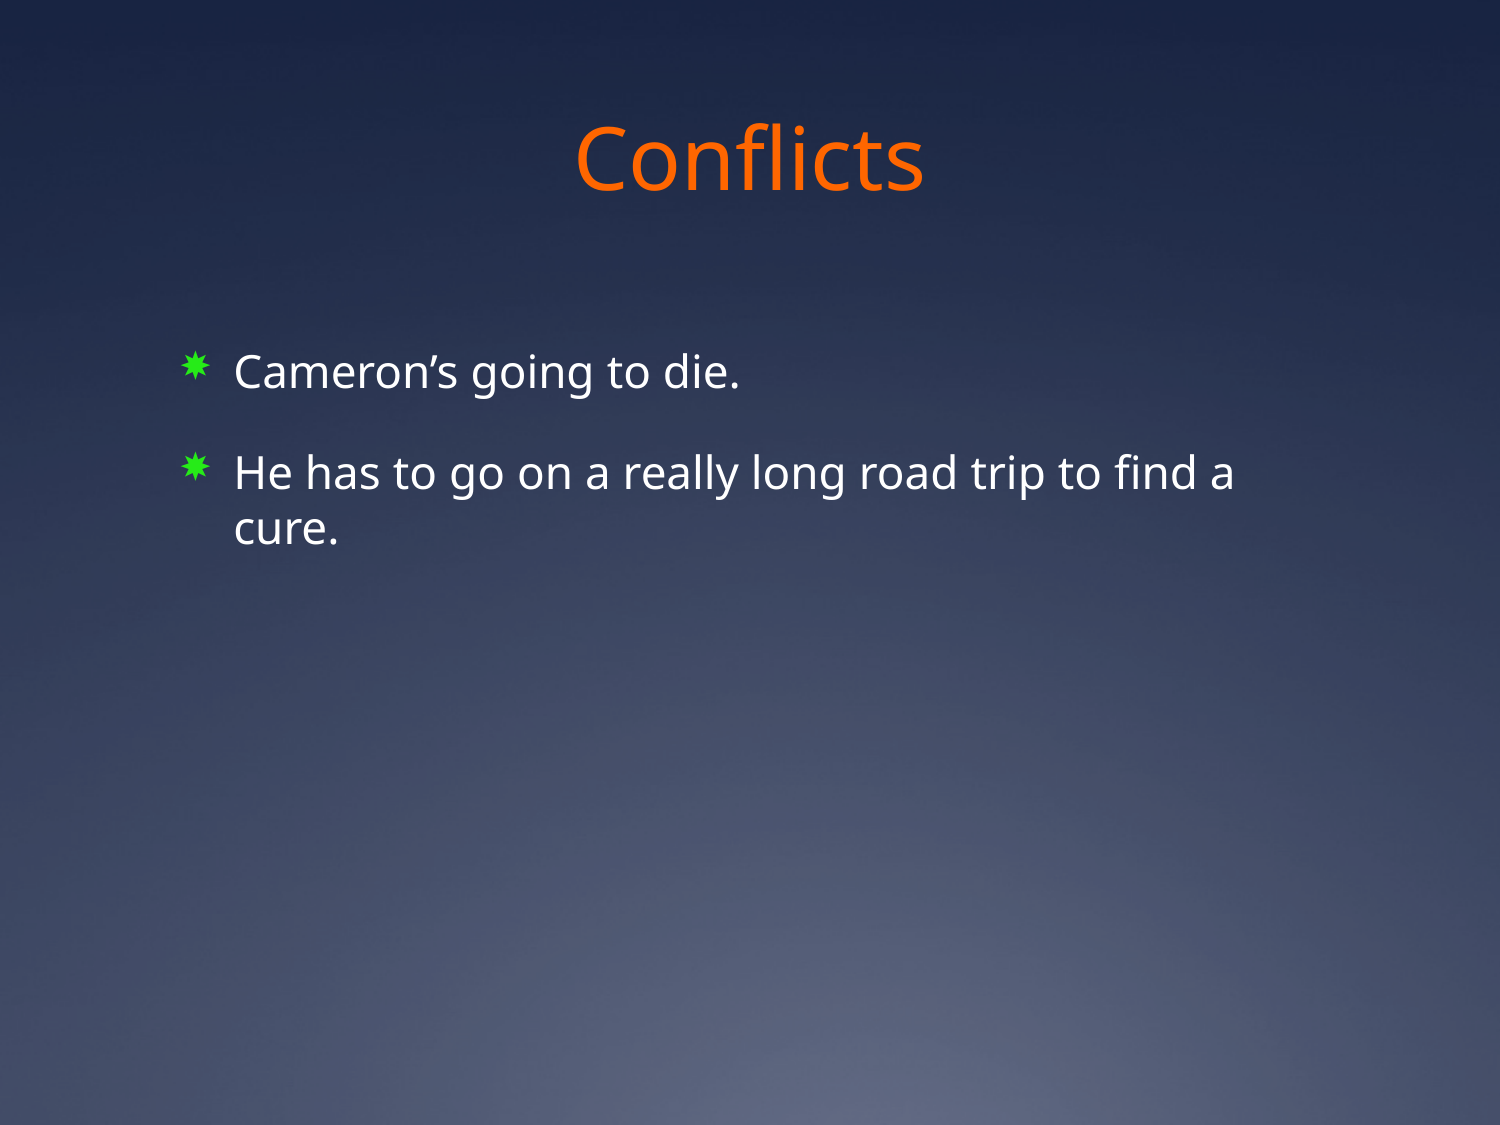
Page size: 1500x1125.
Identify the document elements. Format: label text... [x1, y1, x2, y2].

title Conflicts [100, 95, 1400, 225]
list Cameron’s going to die. He has to go on a really long road trip to find a cure. [162, 335, 1338, 1005]
